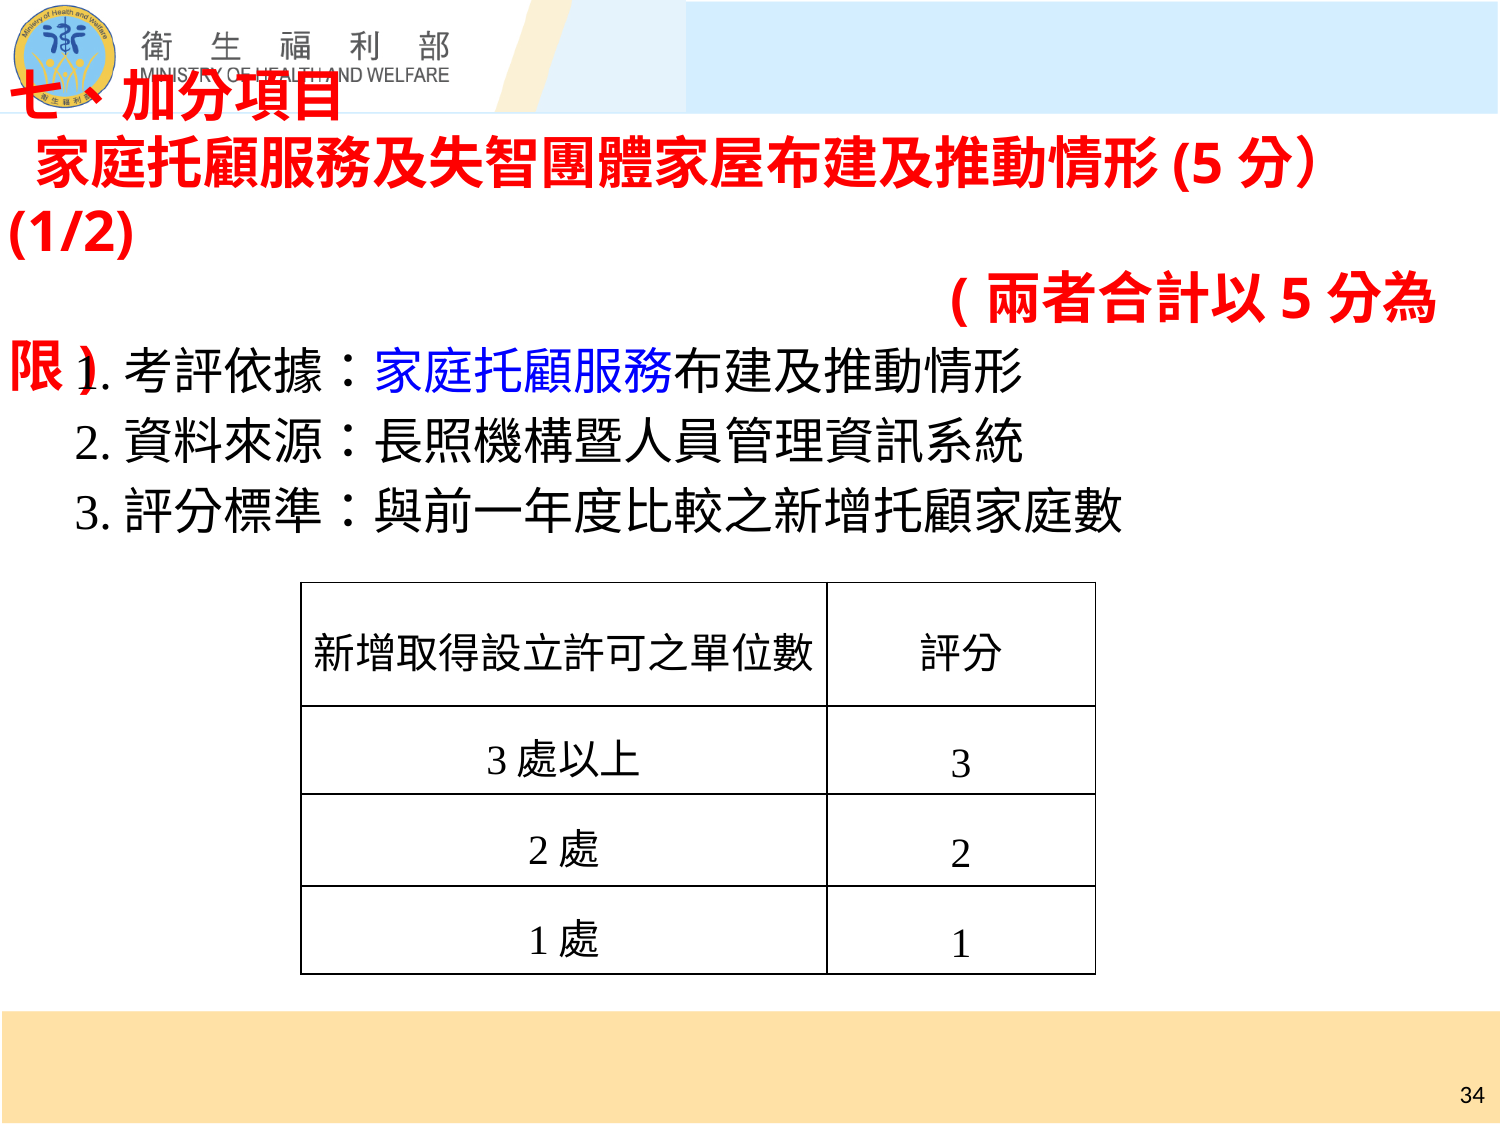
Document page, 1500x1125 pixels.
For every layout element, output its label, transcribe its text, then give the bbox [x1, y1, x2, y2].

table_header 評分 [828, 583, 1095, 705]
table_cell 1處 [302, 887, 826, 973]
table_header 新增取得設立許可之單位數 [302, 583, 826, 705]
table_cell 3處以上 [302, 707, 826, 793]
table_cell 2處 [302, 795, 826, 885]
list 1.考評依據：家庭托顧服務布建及推動情形 2.資料來源：長照機構暨人員管理資訊系統 3.評分標準：與前一年度比較之新增托顧家庭數 [41, 332, 1500, 1047]
title 七、加分項目 家庭托顧服務及失智團體家屋布建及推動情形(5分）(1/2) (兩者合計以5分為限) [0, 174, 1494, 350]
table_cell 3 [828, 707, 1095, 793]
slide_number 34 [1374, 1063, 1500, 1124]
table_cell 2 [828, 795, 1095, 885]
picture [0, 0, 686, 112]
table_cell 1 [828, 887, 1095, 973]
